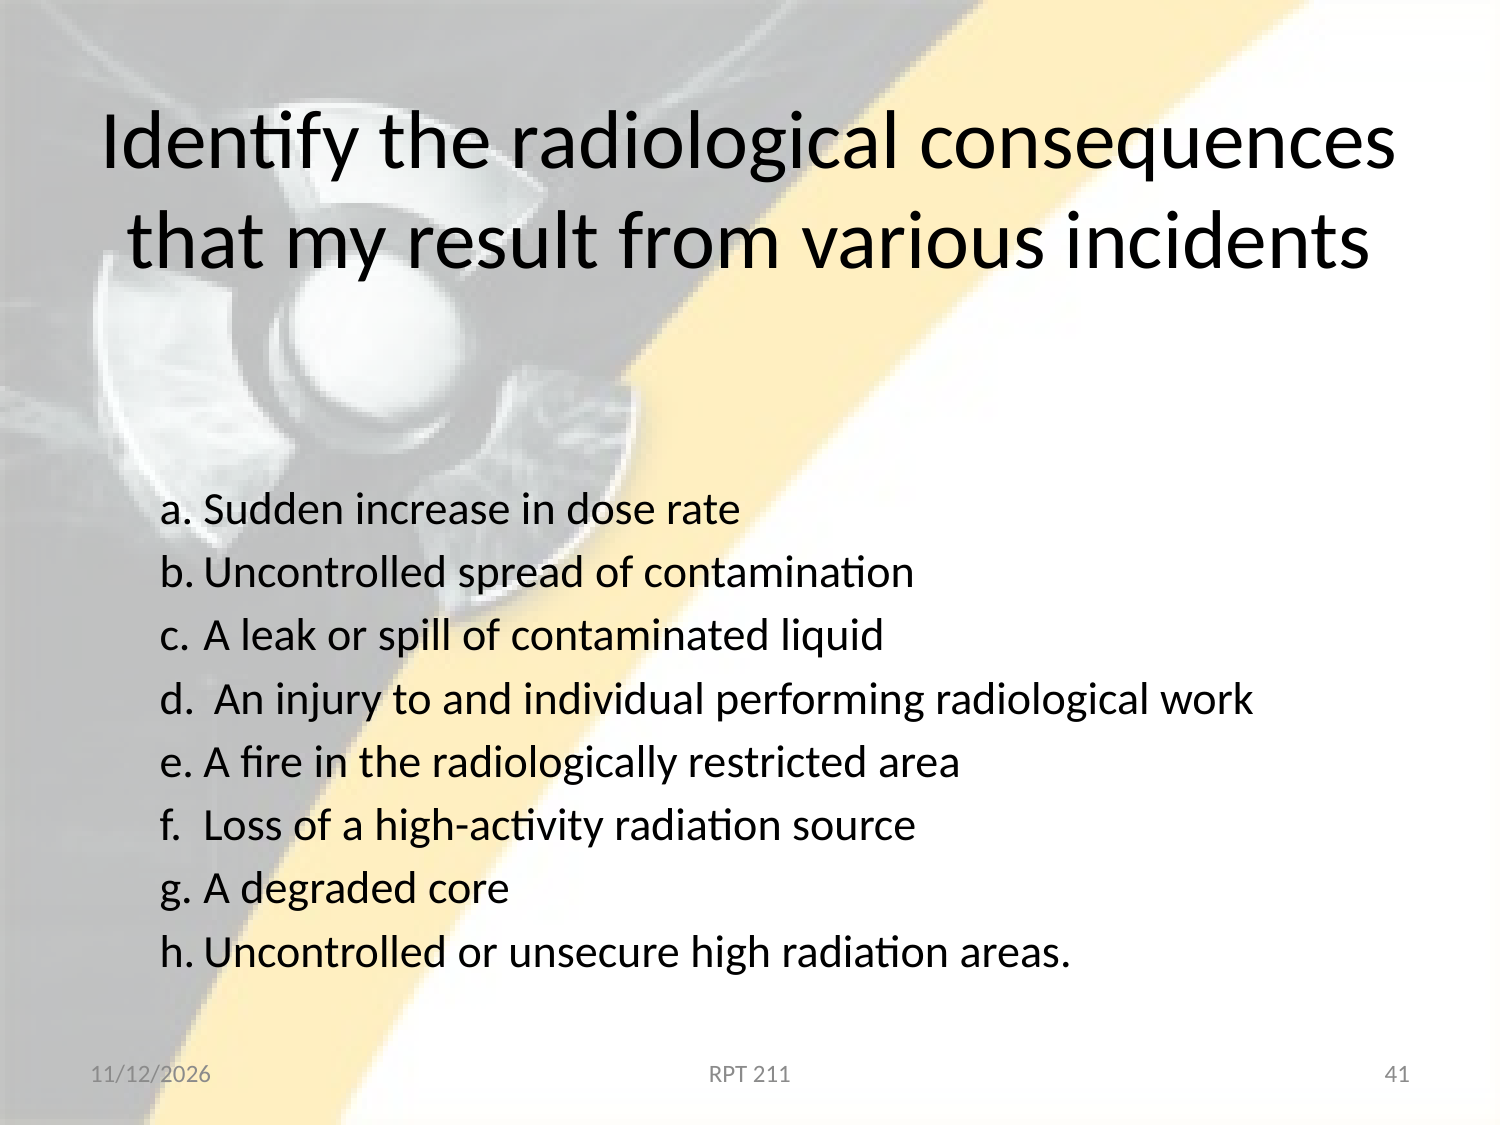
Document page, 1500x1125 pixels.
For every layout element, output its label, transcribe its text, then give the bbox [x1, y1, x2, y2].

footer RPT 211 [512, 1042, 988, 1103]
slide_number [75, 1042, 425, 1103]
slide_number 41 [1074, 1042, 1425, 1103]
list Sudden increase in dose rate Uncontrolled spread of contamination A leak or spill of contaminated liquid An injury to and individual performing radiological work A fire in the radiologically restricted area Loss of a high-activity radiation source A degraded core Uncontrolled or unsecure high radiation areas. [75, 462, 1425, 986]
title Identify the radiological consequences that my result from various incidents [75, 45, 1425, 425]
